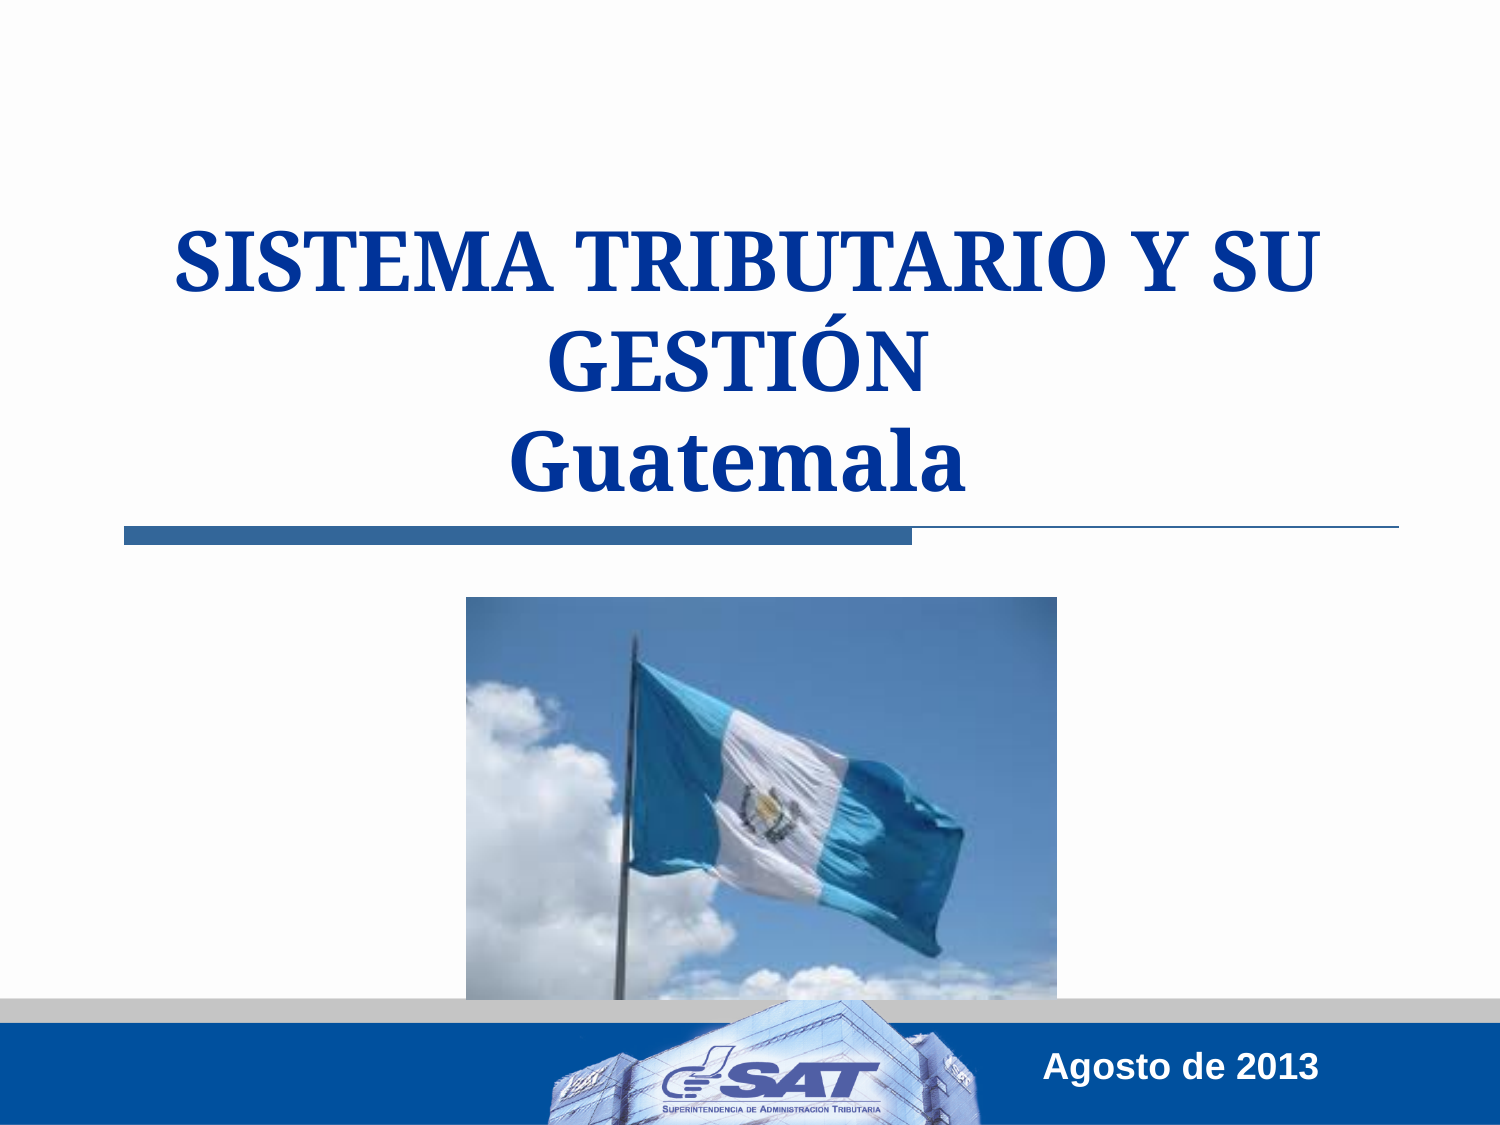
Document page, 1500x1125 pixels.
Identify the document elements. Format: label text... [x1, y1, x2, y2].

picture [0, 0, 1500, 1125]
title SISTEMA TRIBUTARIO Y SU GESTIÓN Guatemala [100, 113, 1376, 516]
text_box [64, 1011, 697, 1090]
text_box Agosto de 2013 [1027, 1034, 1500, 1095]
